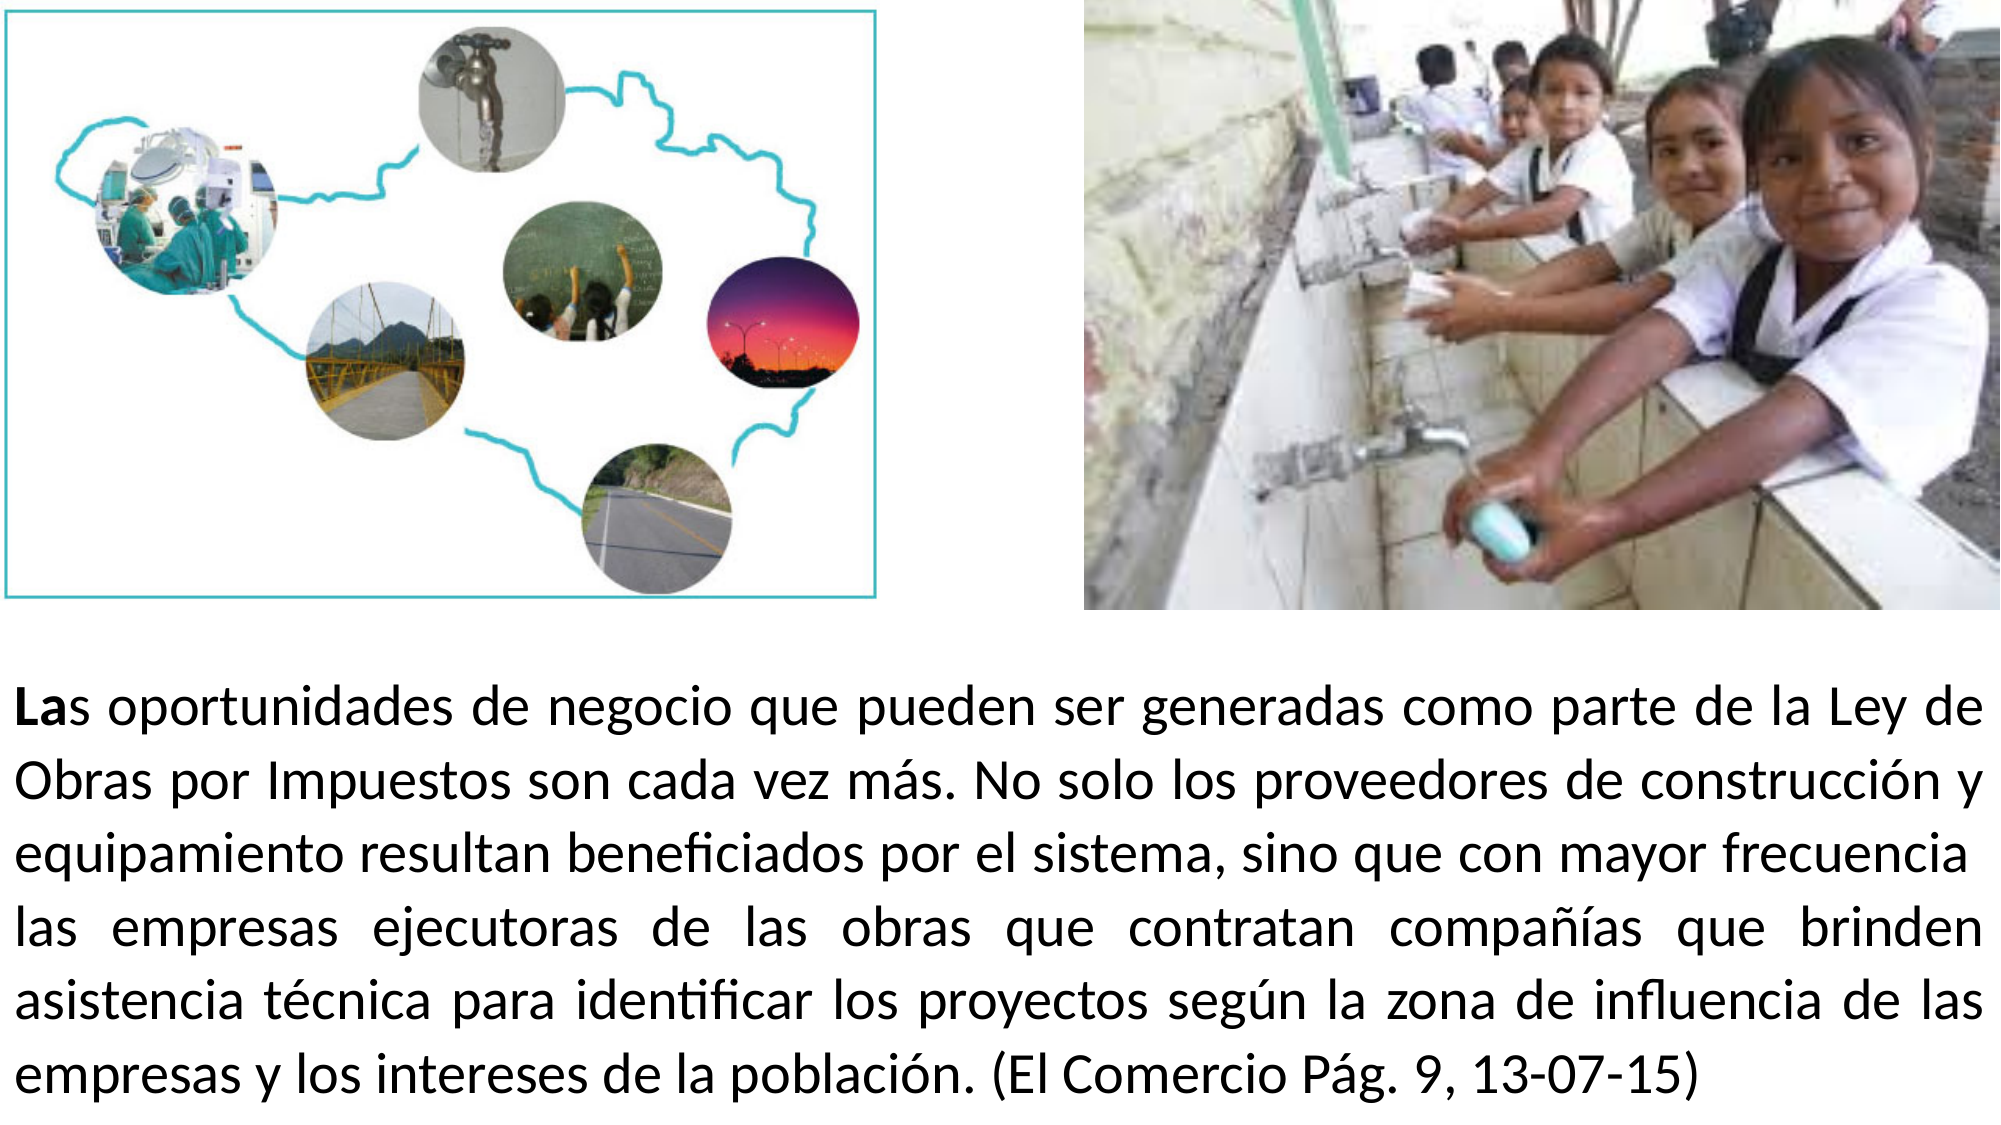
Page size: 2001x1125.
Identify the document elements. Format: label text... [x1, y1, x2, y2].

text_box Las oportunidades de negocio que pueden ser generadas como parte de la Ley de Obras por Impuestos son cada vez más. No solo los proveedores de construcción y equipamiento resultan beneficiados por el sistema, sino que con mayor frecuencia las empresas ejecutoras de las obras que contratan compañías que brinden asistencia técnica para identificar los proyectos según la zona de influencia de las empresas y los intereses de la población. (El Comercio Pág. 9, 13-07-15) [0, 656, 2000, 1125]
picture [0, 0, 880, 610]
picture [1084, 0, 2000, 610]
